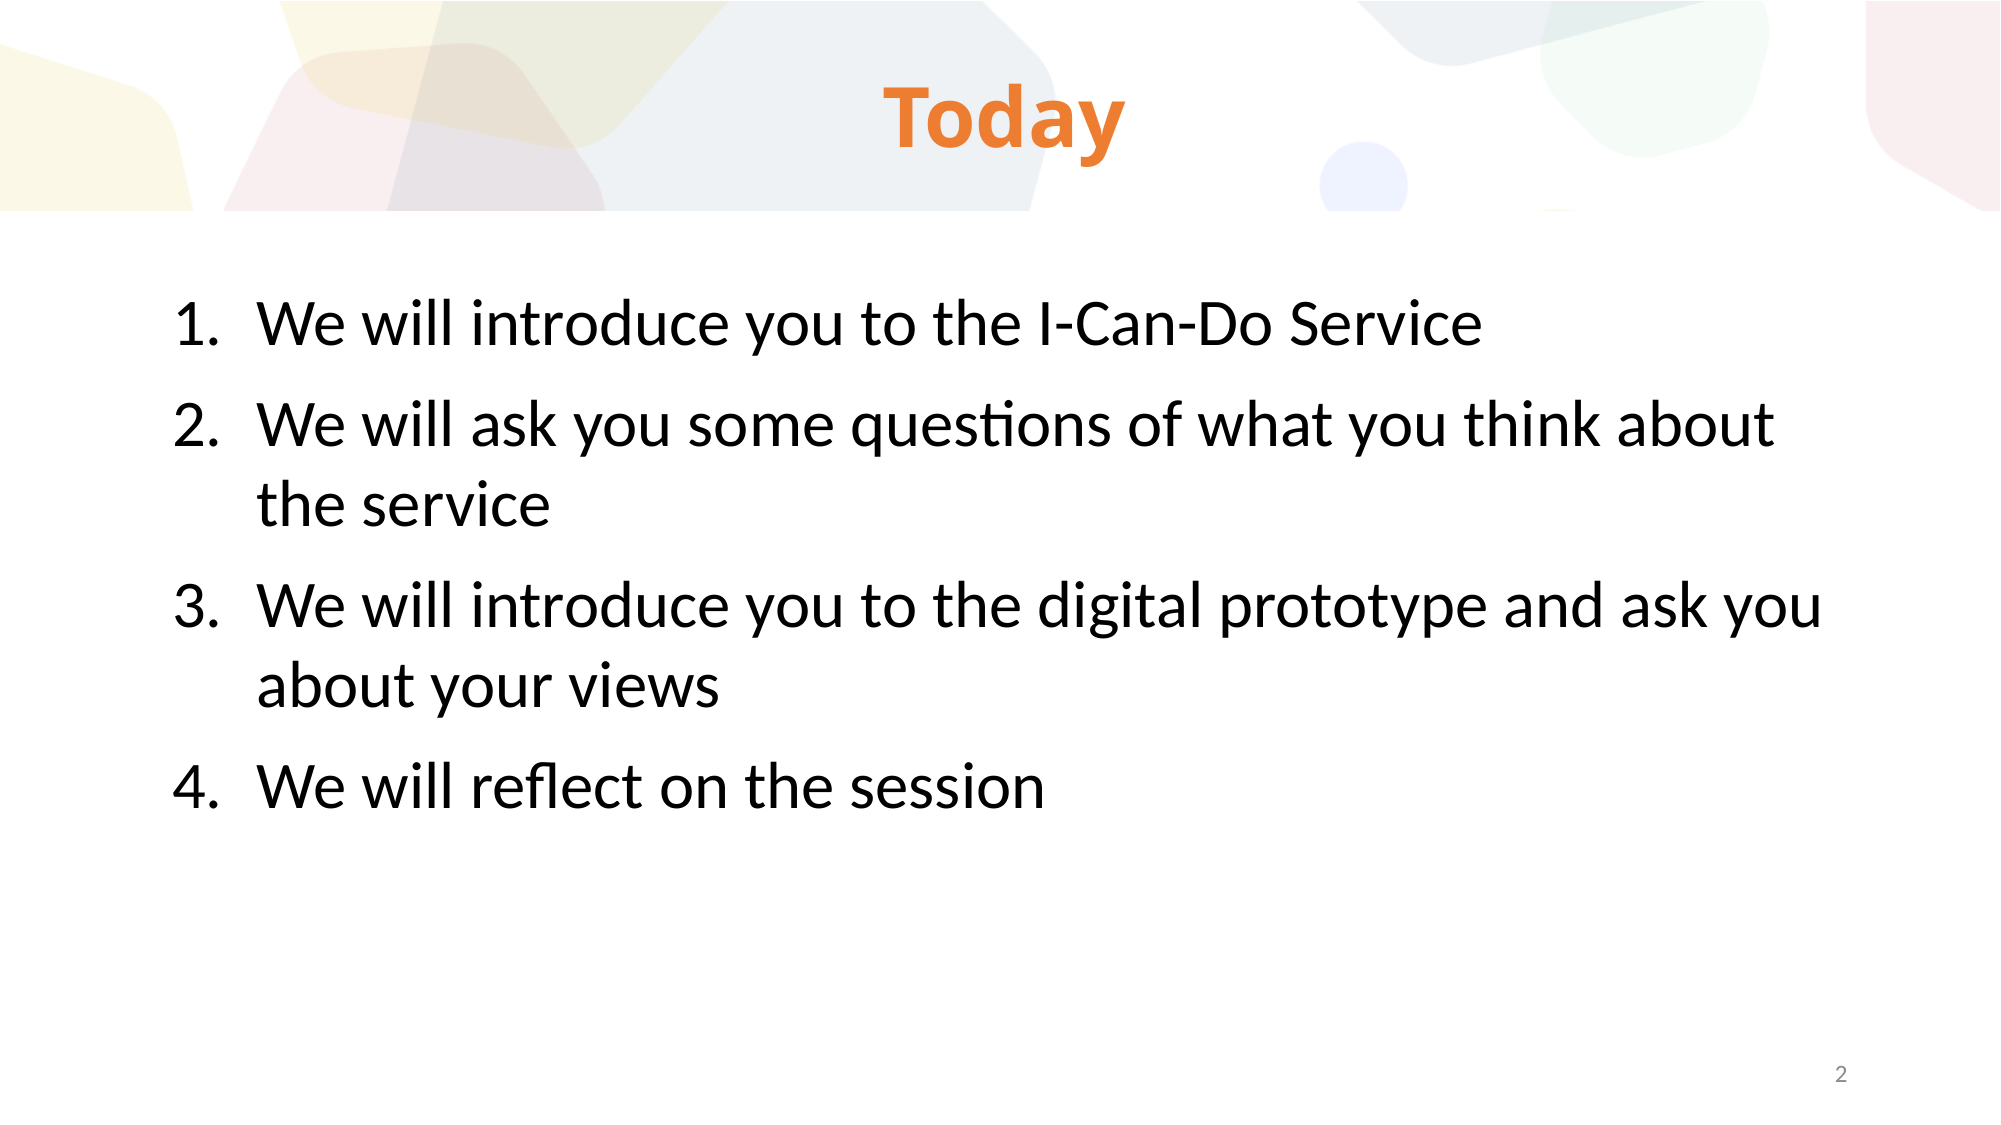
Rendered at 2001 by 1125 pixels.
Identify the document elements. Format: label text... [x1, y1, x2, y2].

picture [0, 1, 2000, 211]
text_box Today [345, 211, 1663, 215]
slide_number 2 [1412, 1042, 1863, 1103]
list We will introduce you to the I-Can-Do Service We will ask you some questions of what you think about the service We will introduce you to the digital prototype and ask you about your views We will reflect on the session [157, 271, 1883, 986]
